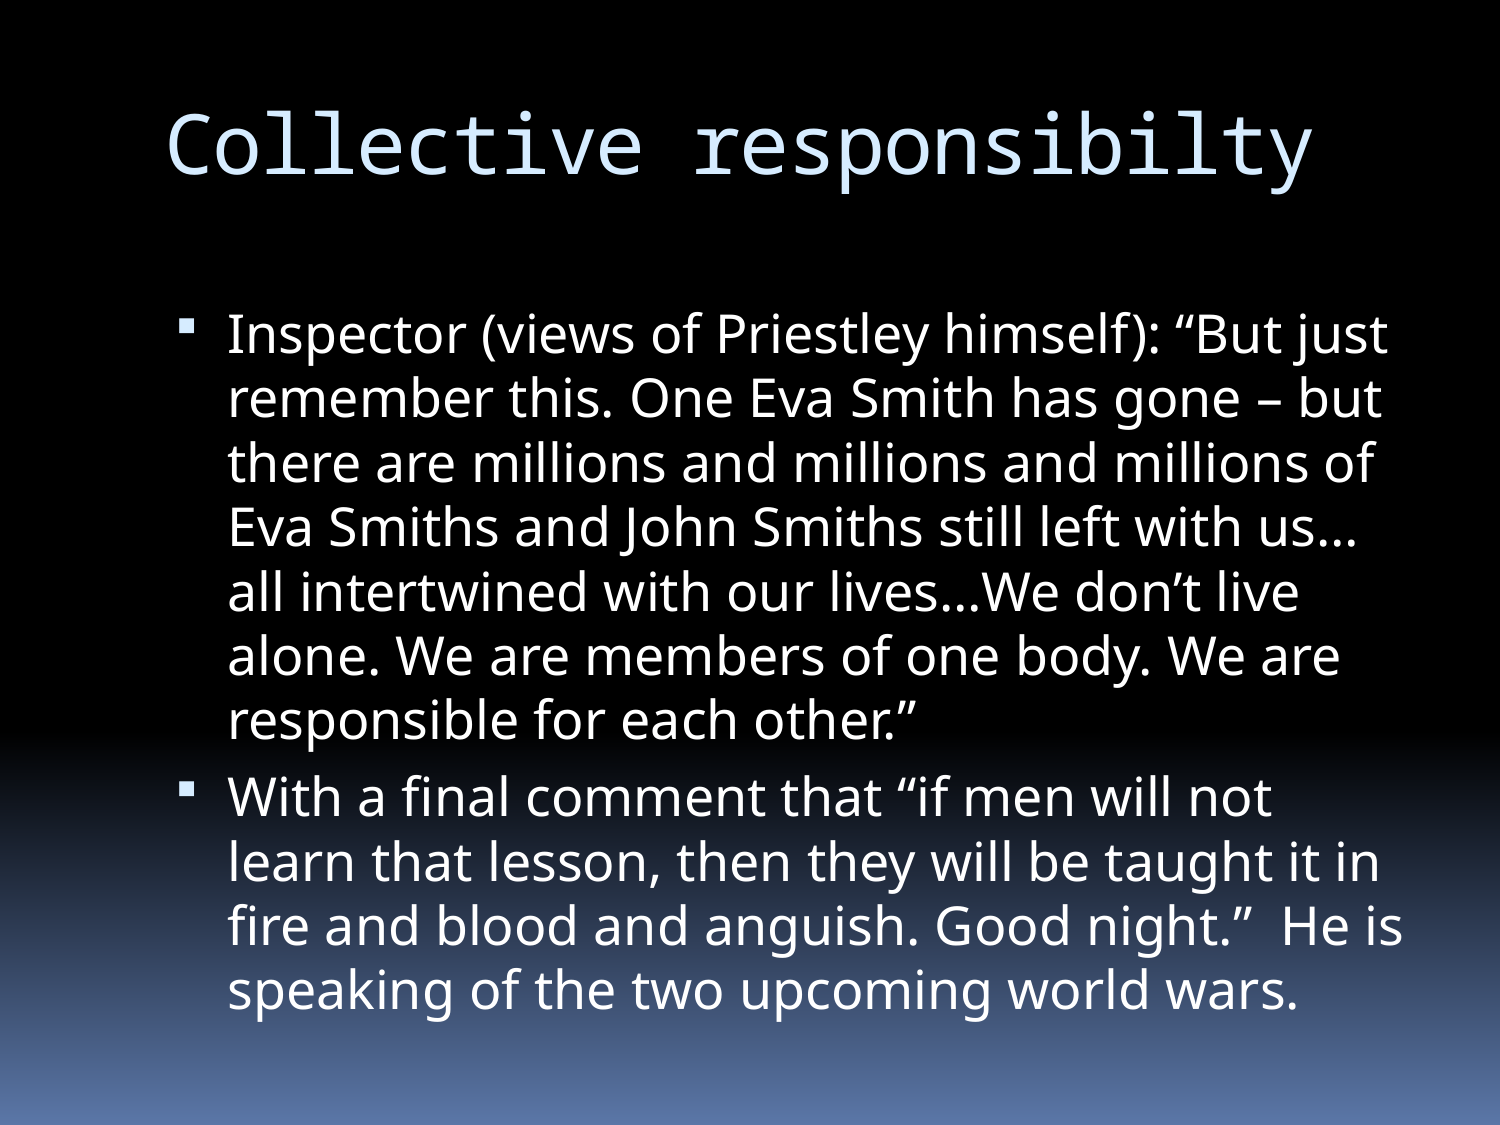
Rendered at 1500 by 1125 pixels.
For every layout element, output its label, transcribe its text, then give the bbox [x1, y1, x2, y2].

list Inspector (views of Priestley himself): “But just remember this. One Eva Smith has gone – but there are millions and millions and millions of Eva Smiths and John Smiths still left with us…all intertwined with our lives…We don’t live alone. We are members of one body. We are responsible for each other.” With a final comment that “if men will not learn that lesson, then they will be taught it in fire and blood and anguish. Good night.” He is speaking of the two upcoming world wars. [150, 292, 1425, 1043]
title Collective responsibilty [150, 83, 1425, 234]
